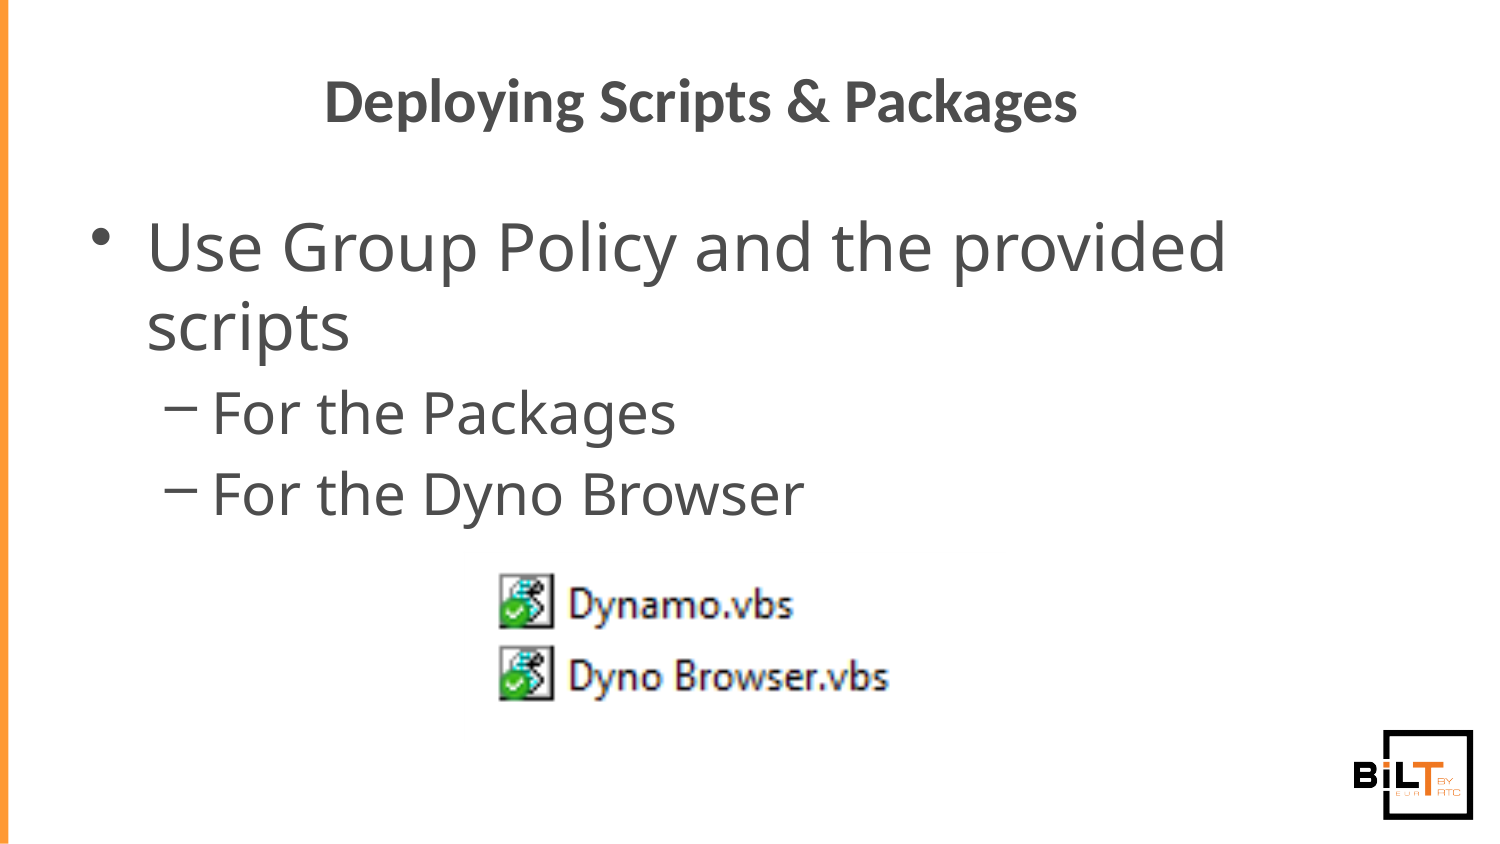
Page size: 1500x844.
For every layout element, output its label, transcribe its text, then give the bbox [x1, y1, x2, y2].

picture [463, 551, 1006, 743]
title Deploying Scripts & Packages [75, 52, 1330, 175]
list Use Group Policy and the provided scripts For the Packages For the Dyno Browser [75, 196, 1330, 715]
picture [1347, 721, 1483, 827]
